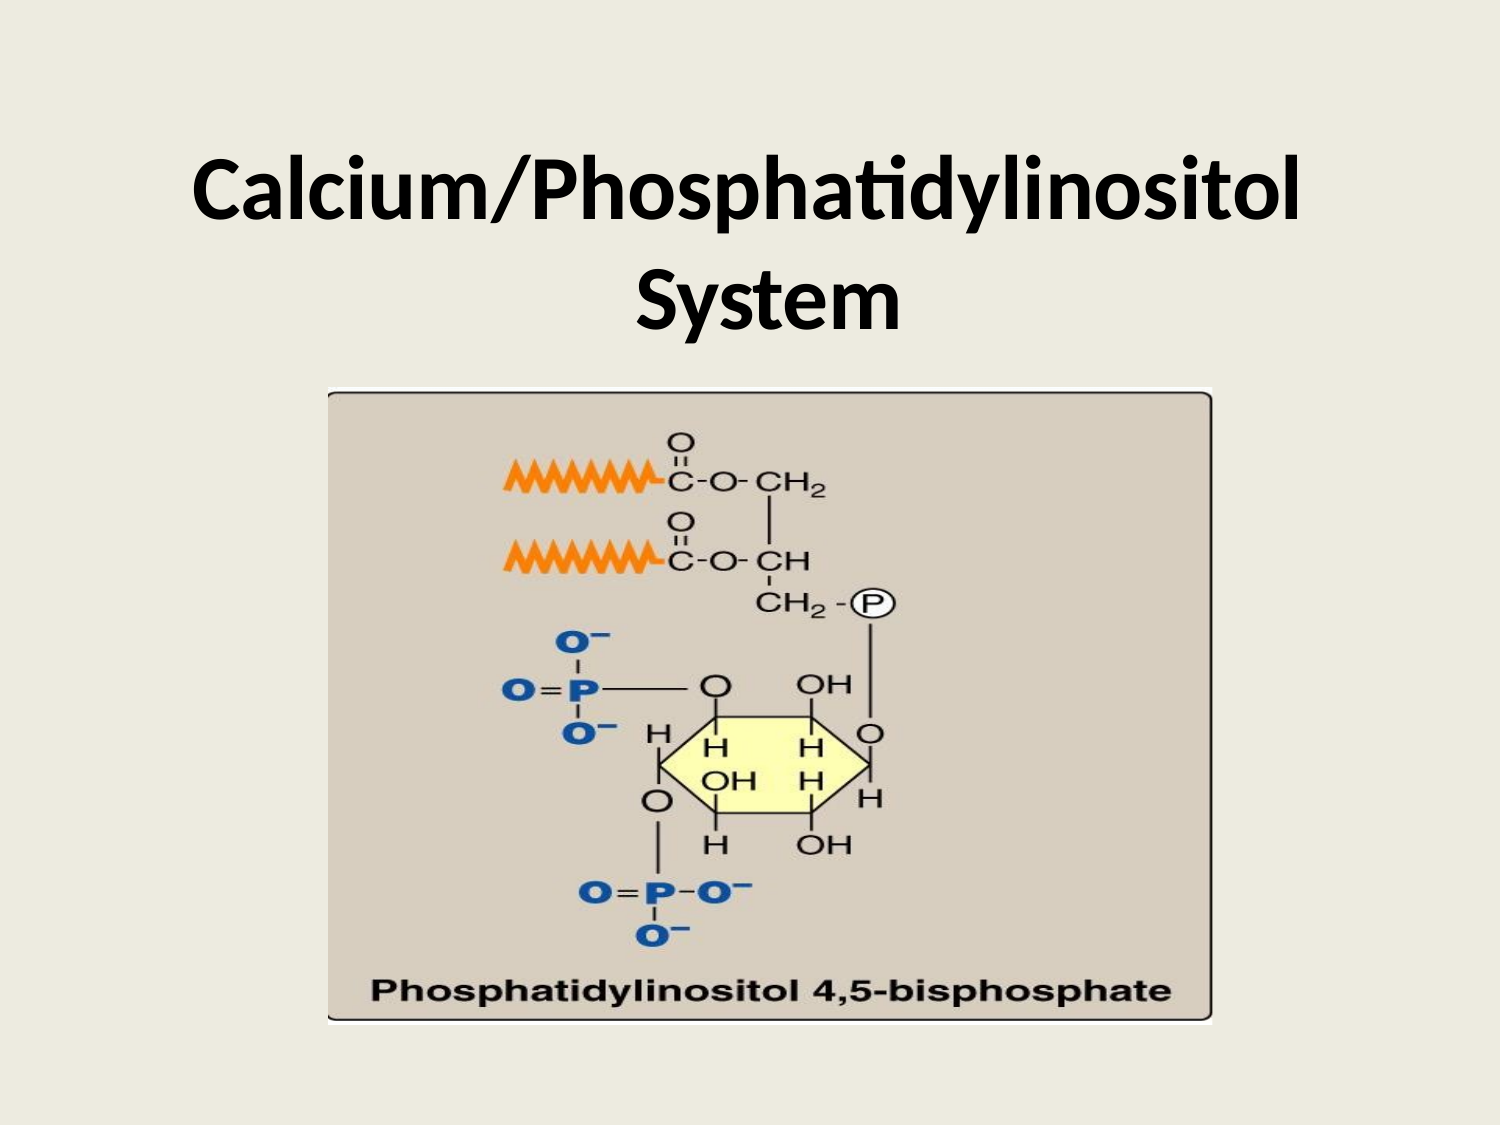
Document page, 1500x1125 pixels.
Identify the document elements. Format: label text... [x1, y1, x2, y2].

text_box [328, 387, 1213, 1025]
title Calcium/Phosphatidylinositol System [190, 128, 1311, 349]
